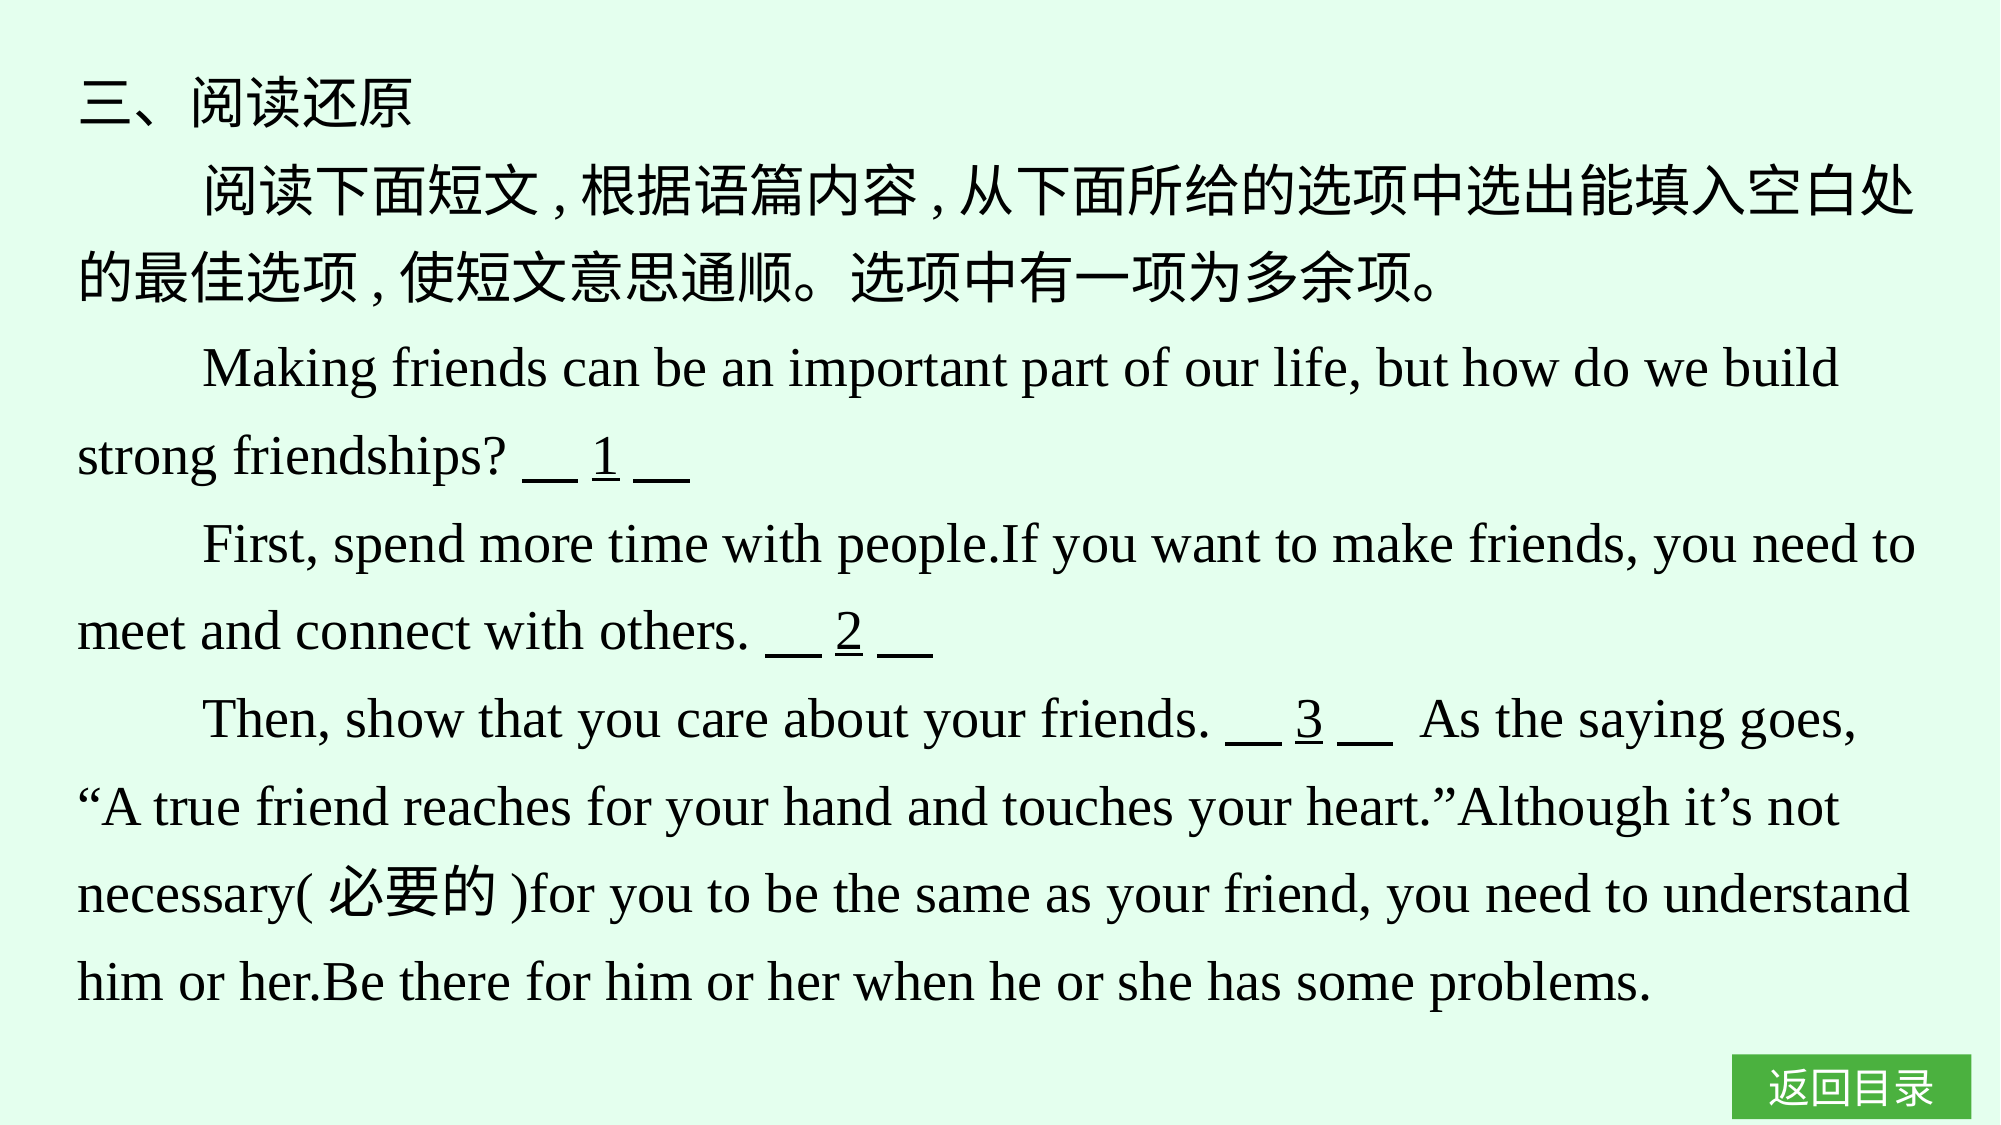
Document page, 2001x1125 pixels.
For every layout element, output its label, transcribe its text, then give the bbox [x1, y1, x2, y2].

text_box 三、阅读还原 阅读下面短文,根据语篇内容,从下面所给的选项中选出能填入空白处的最佳选项,使短文意思通顺。选项中有一项为多余项。 Making friends can be an important part of our life, but how do we build strong friendships? 1 First, spend more time with people.If you want to make friends, you need to meet and connect with others. 2 Then, show that you care about your friends. 3 As the saying goes, “A true friend reaches for your hand and touches your heart.”Although it’s not necessary(必要的)for you to be the same as your friend, you need to understand him or her.Be there for him or her when he or she has some problems. [62, 39, 1938, 1020]
